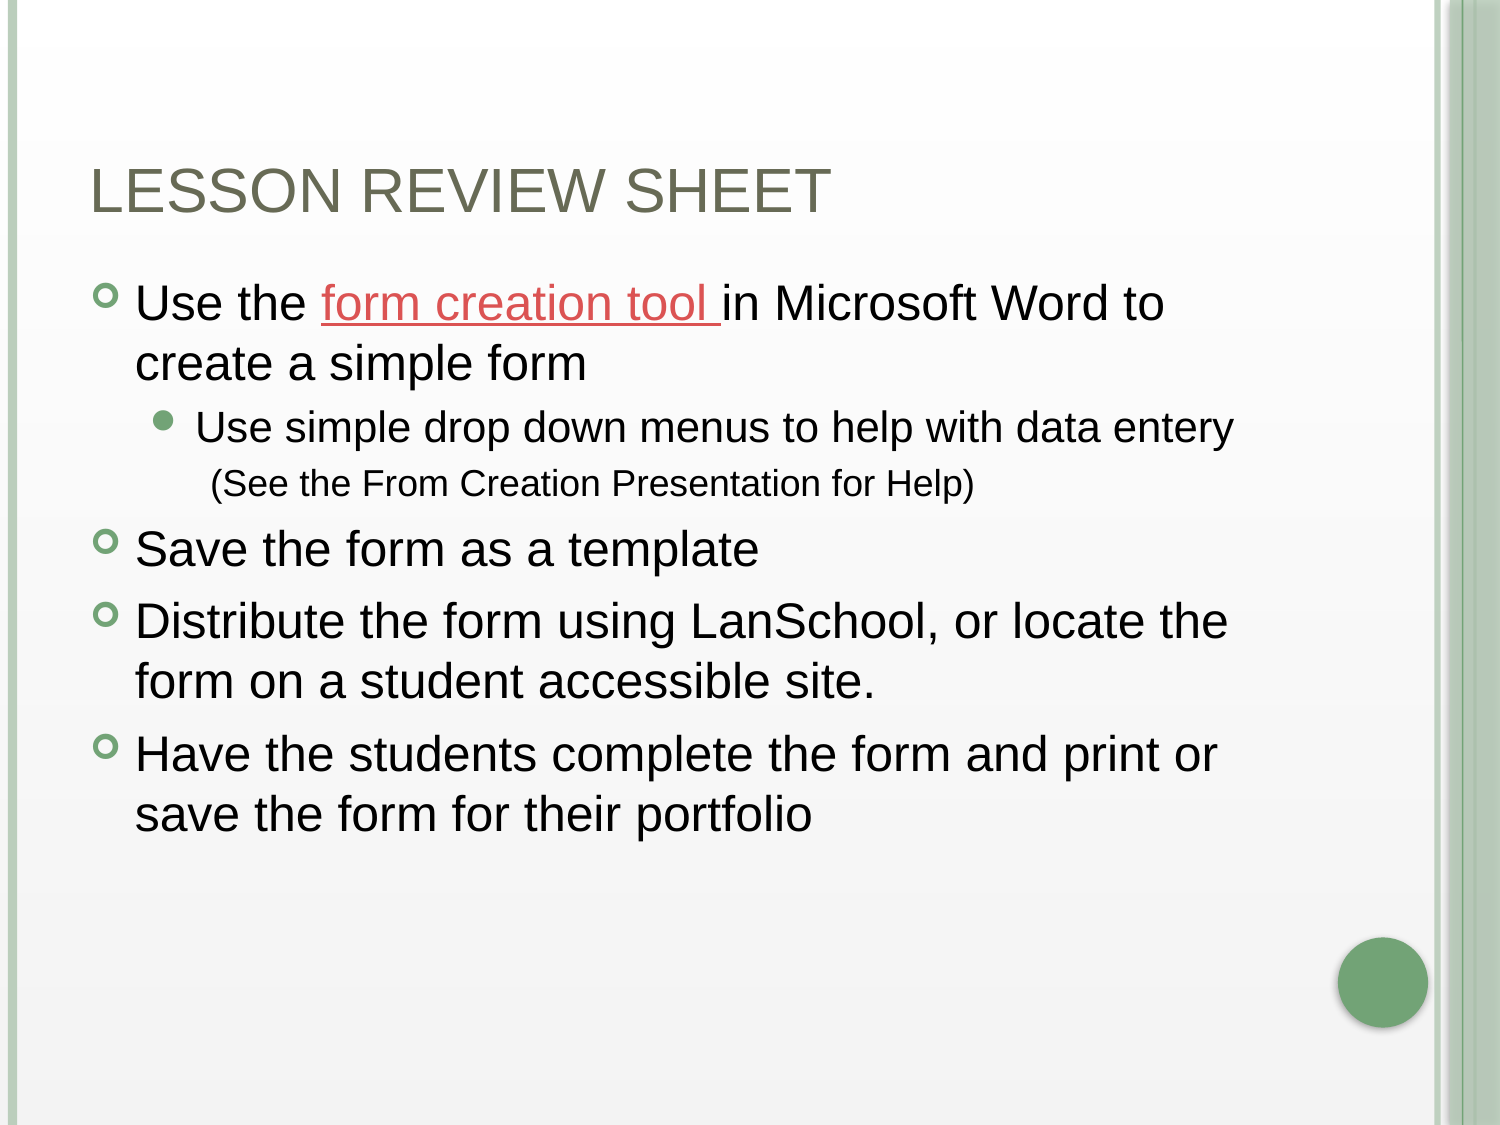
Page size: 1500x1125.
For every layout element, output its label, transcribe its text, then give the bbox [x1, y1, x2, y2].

title Lesson Review Sheet [75, 45, 1300, 233]
list Use the form creation tool in Microsoft Word to create a simple form Use simple drop down menus to help with data entery (See the From Creation Presentation for Help) Save the form as a template Distribute the form using LanSchool, or locate the form on a student accessible site. Have the students complete the form and print or save the form for their portfolio [74, 262, 1301, 1063]
